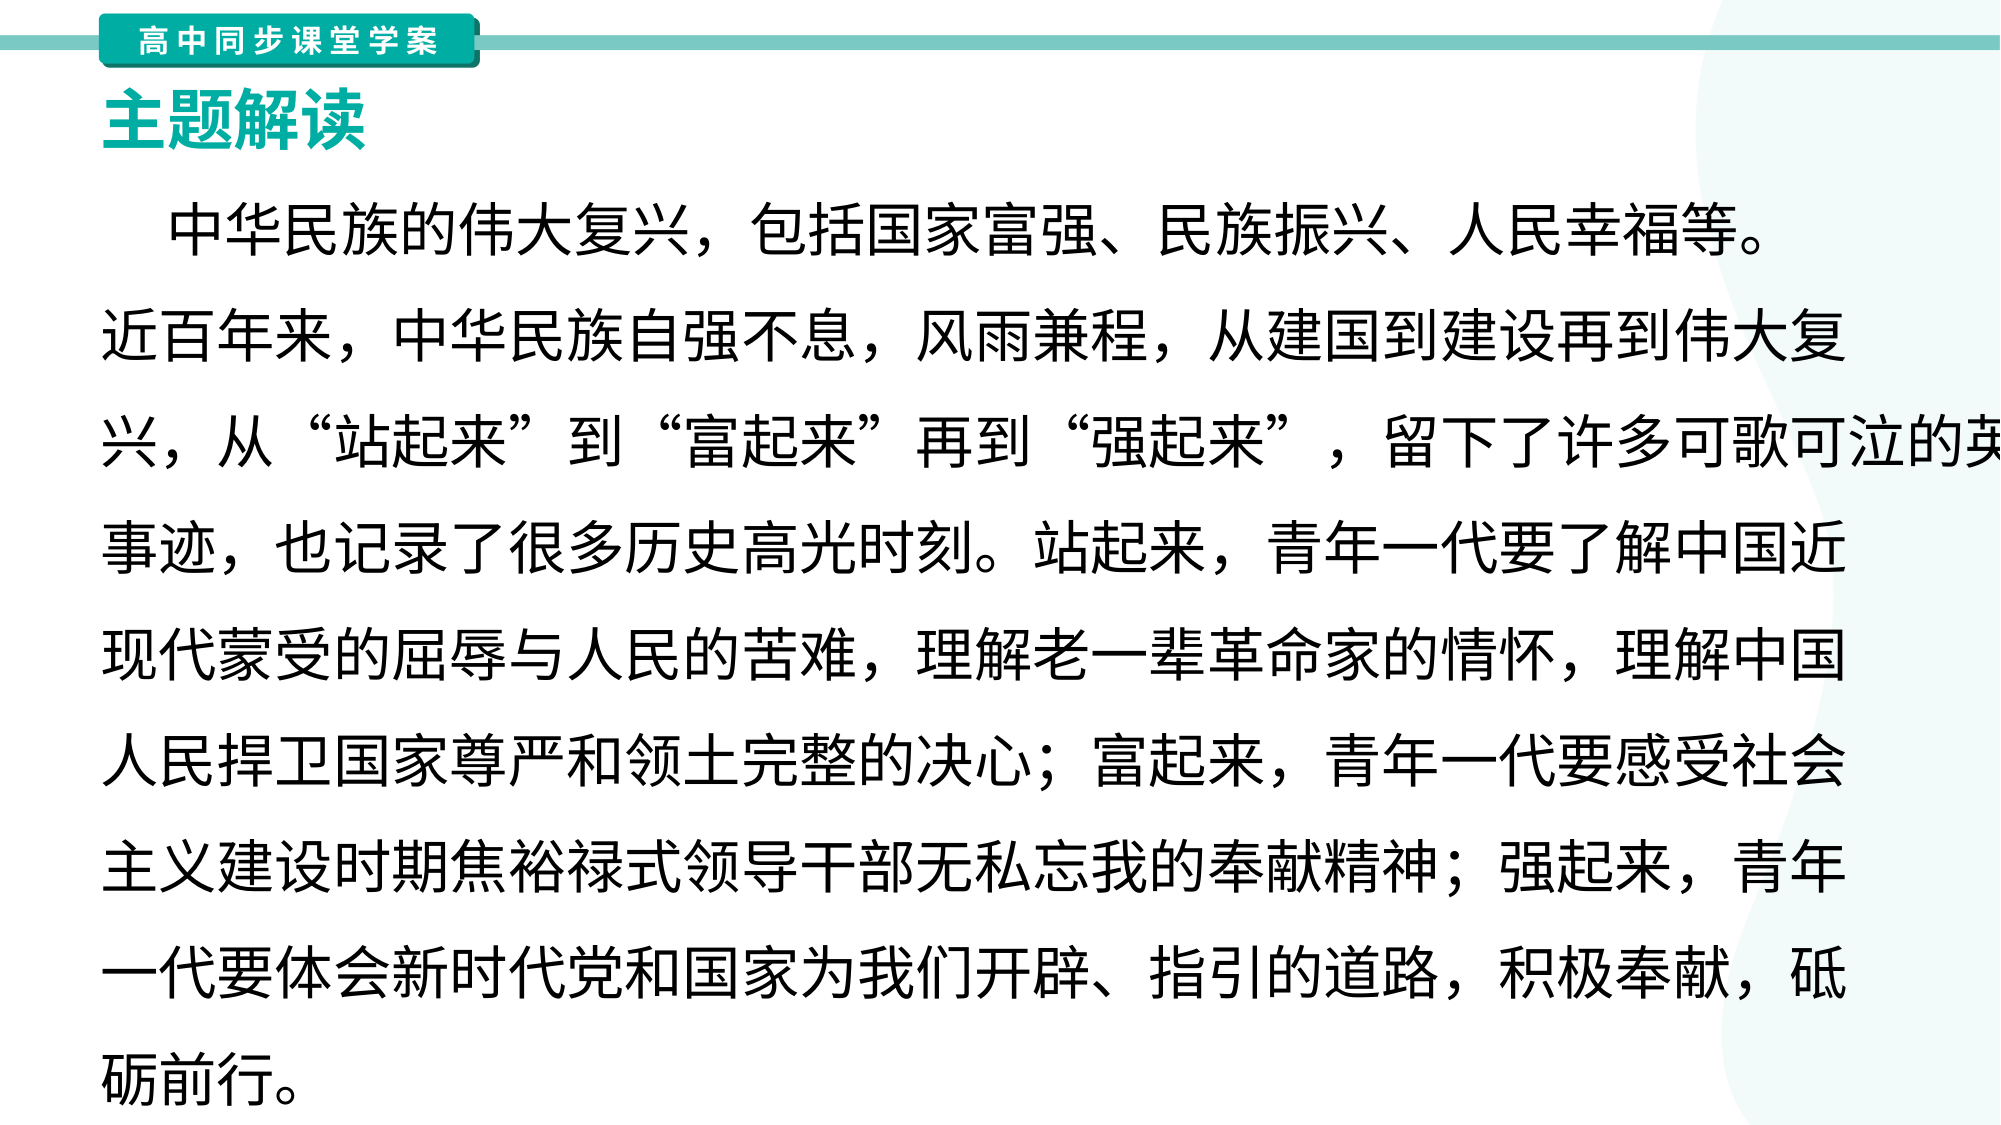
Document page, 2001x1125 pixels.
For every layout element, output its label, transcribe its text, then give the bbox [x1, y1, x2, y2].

text_box 中华民族的伟大复兴，包括国家富强、民族振兴、人民幸福等。 近百年来，中华民族自强不息，风雨兼程，从建国到建设再到伟大复 兴，从“站起来”到“富起来”再到“强起来”，留下了许多可歌可泣的英雄 事迹，也记录了很多历史高光时刻。站起来，青年一代要了解中国近 现代蒙受的屈辱与人民的苦难，理解老一辈革命家的情怀，理解中国 人民捍卫国家尊严和领土完整的决心；富起来，青年一代要感受社会 主义建设时期焦裕禄式领导干部无私忘我的奉献精神；强起来，青年 一代要体会新时代党和国家为我们开辟、指引的道路，积极奉献，砥 砺前行。 [100, 156, 1899, 1113]
picture [0, 0, 2000, 1125]
text_box 主题解读 [100, 76, 1899, 156]
